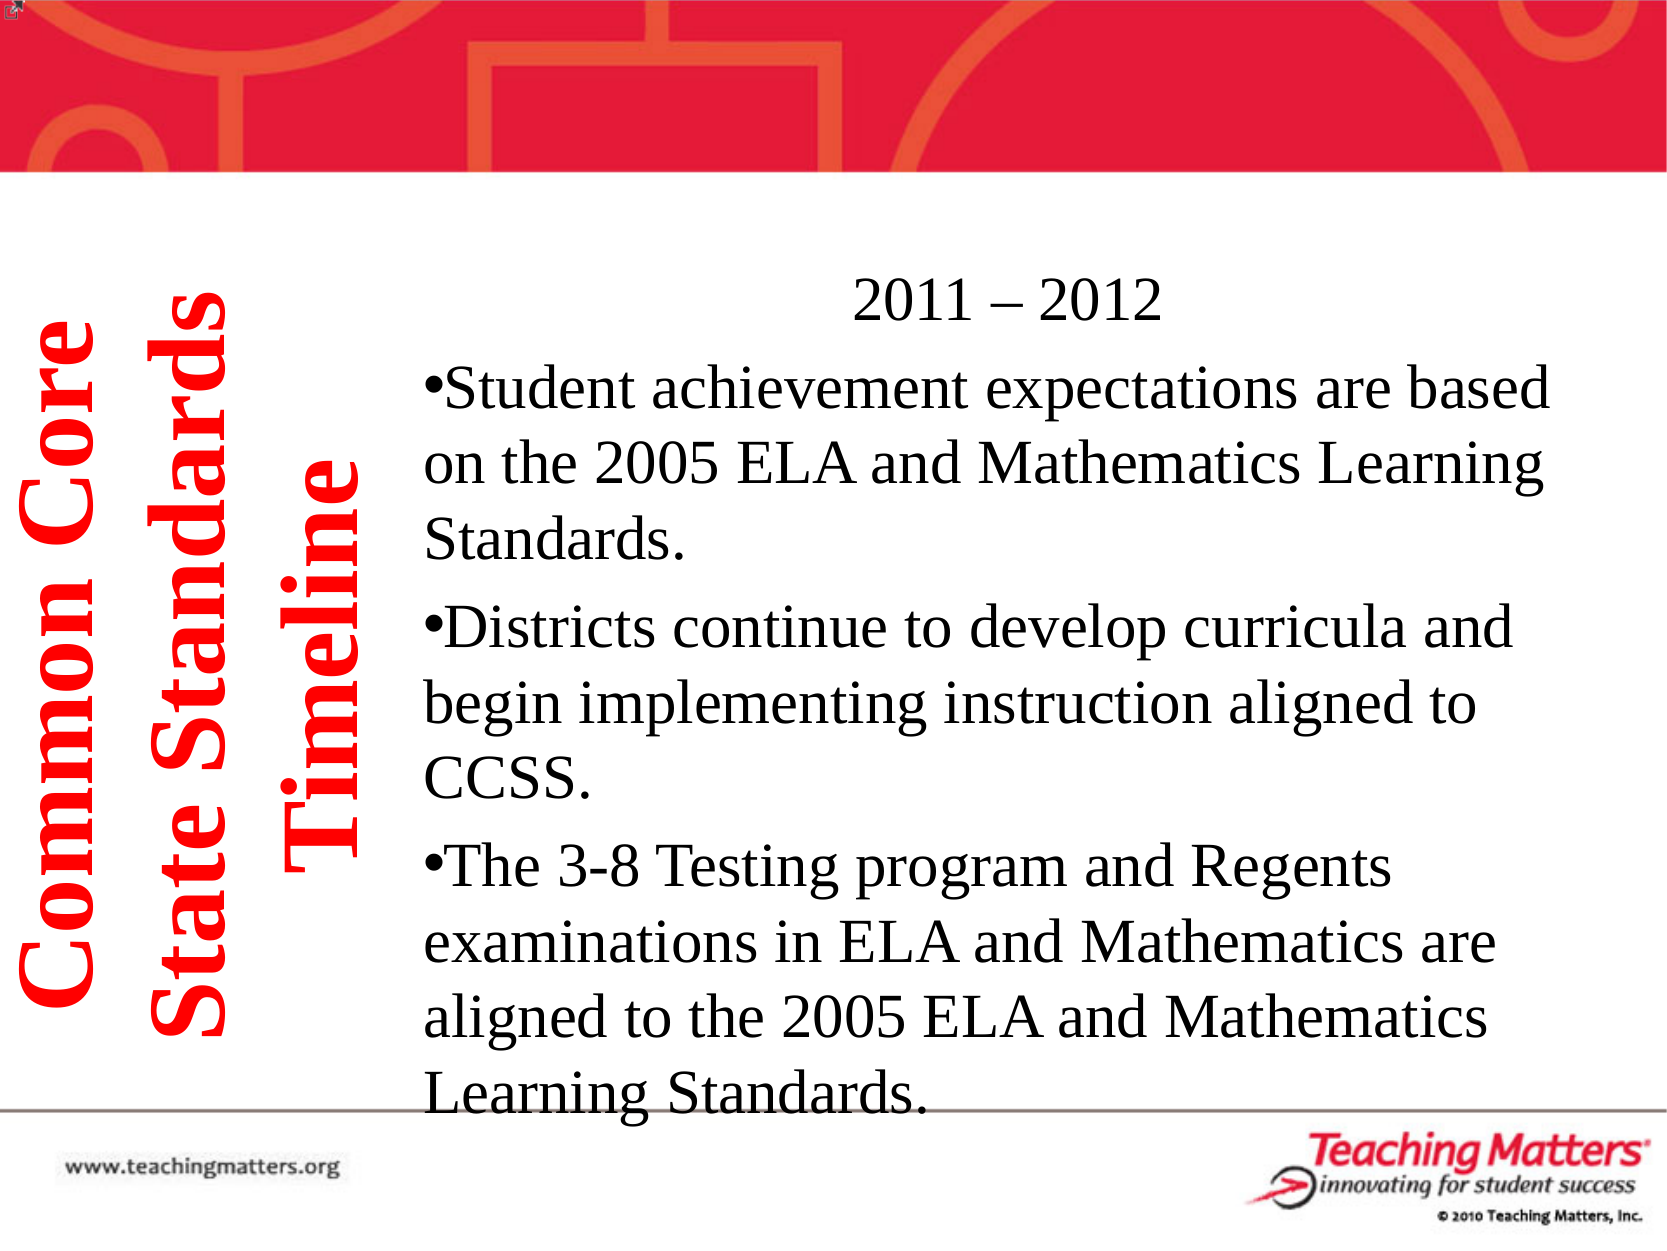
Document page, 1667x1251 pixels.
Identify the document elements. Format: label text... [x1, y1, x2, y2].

text_box Common Core State Standards Timeline [95, 212, 396, 1113]
text_box 2011 – 2012 Student achievement expectations are based on the 2005 ELA and Mathematics Learning Standards. Districts continue to develop curricula and begin implementing instruction aligned to CCSS. The 3-8 Testing program and Regents examinations in ELA and Mathematics are aligned to the 2005 ELA and Mathematics Learning Standards. [408, 249, 1609, 1138]
picture [0, 0, 1667, 1250]
